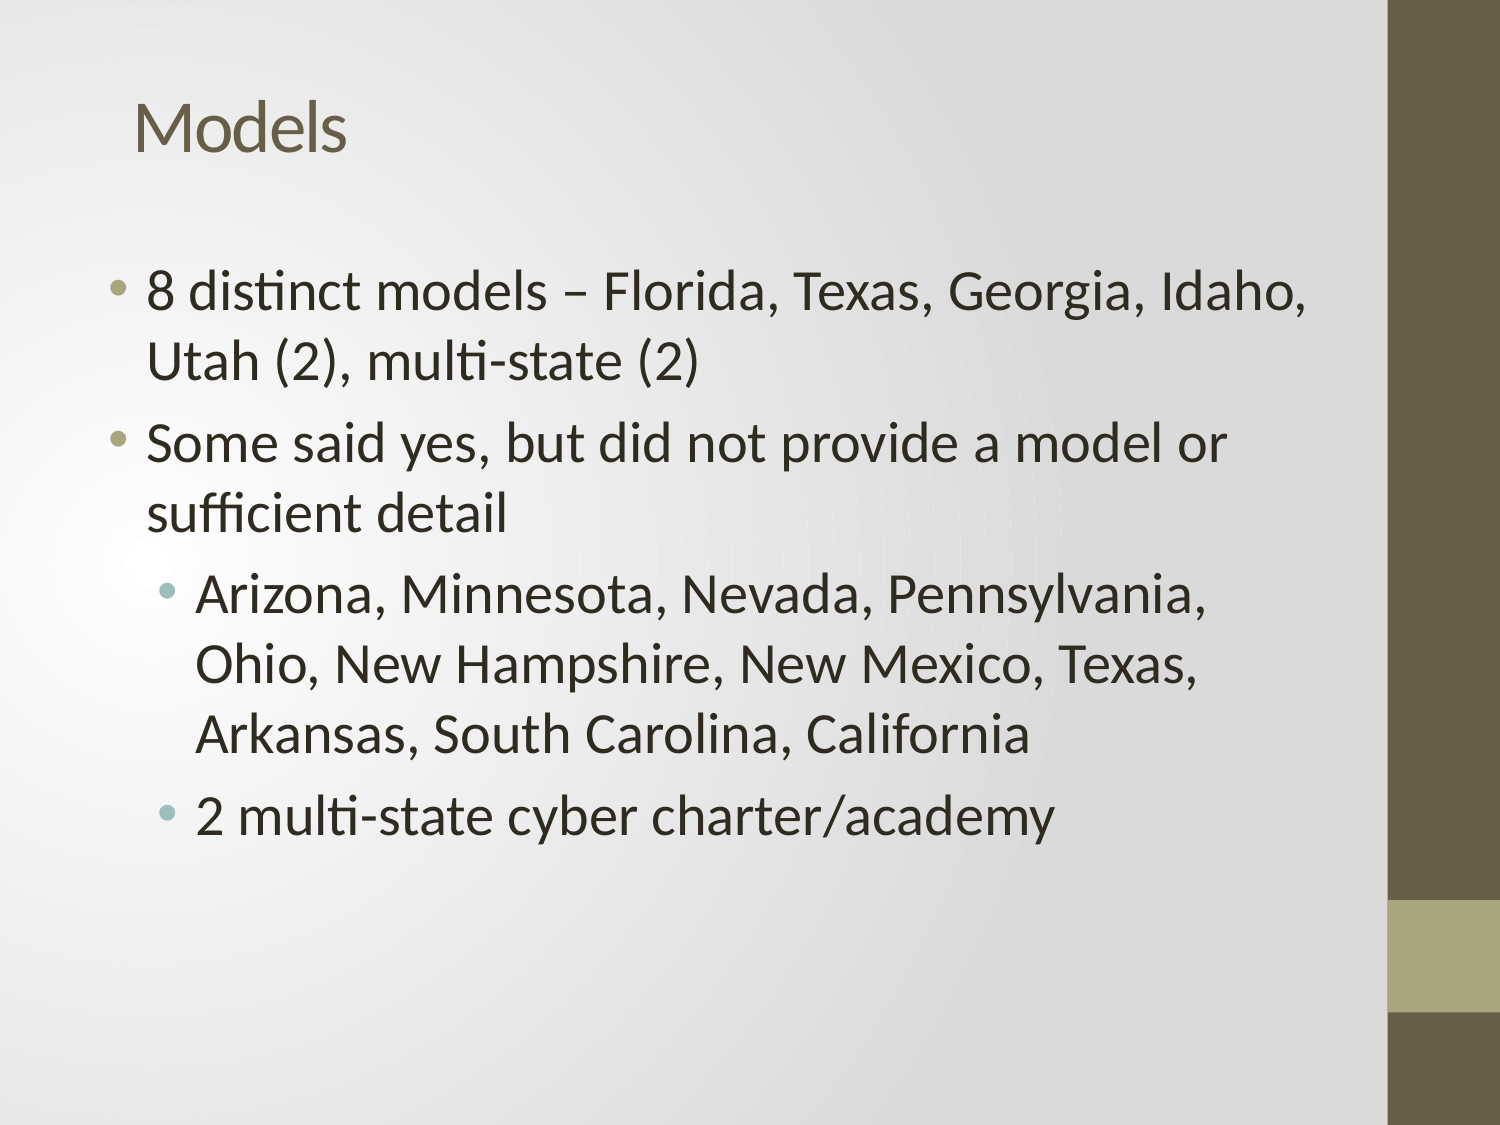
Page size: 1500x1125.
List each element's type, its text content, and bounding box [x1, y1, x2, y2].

title Models [117, 35, 1343, 211]
list 8 distinct models – Florida, Texas, Georgia, Idaho, Utah (2), multi-state (2) Some said yes, but did not provide a model or sufficient detail Arizona, Minnesota, Nevada, Pennsylvania, Ohio, New Hampshire, New Mexico, Texas, Arkansas, South Carolina, California 2 multi-state cyber charter/academy [75, 244, 1325, 1032]
